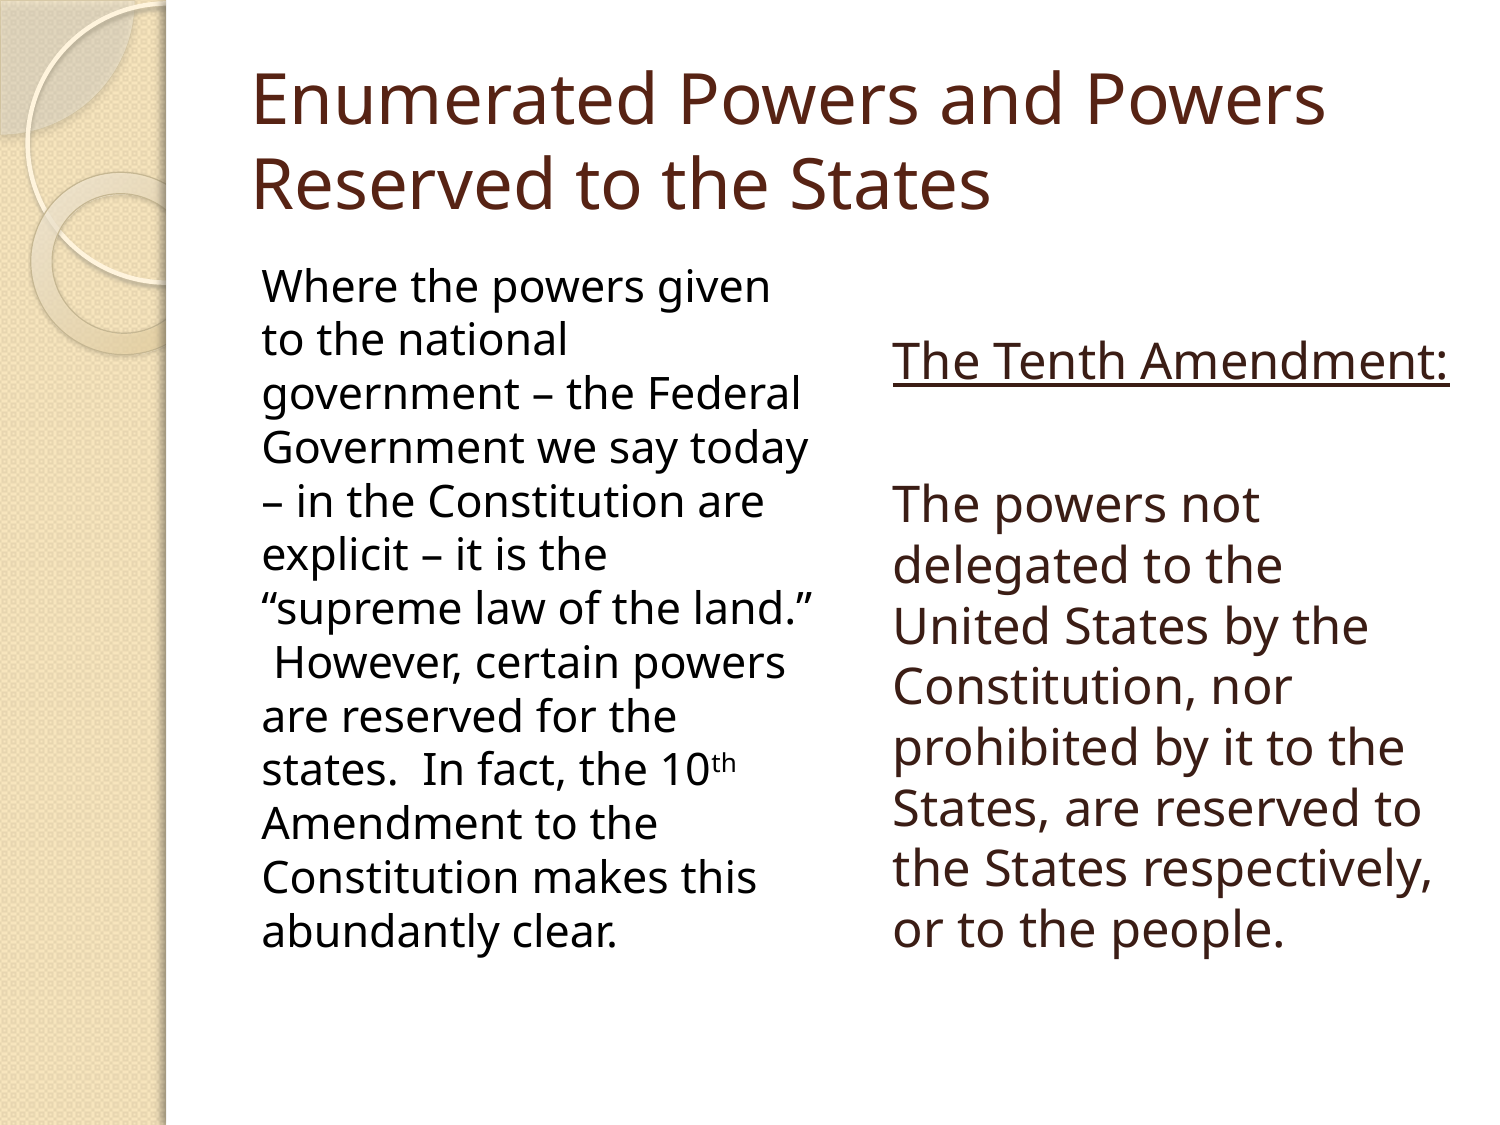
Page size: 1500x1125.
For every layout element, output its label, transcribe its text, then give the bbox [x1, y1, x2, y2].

list Where the powers given to the national government – the Federal Government we say today – in the Constitution are explicit – it is the “supreme law of the land.” However, certain powers are reserved for the states. In fact, the 10th Amendment to the Constitution makes this abundantly clear. [235, 249, 836, 1015]
list The Tenth Amendment: The powers not delegated to the United States by the Constitution, nor prohibited by it to the States, are reserved to the States respectively, or to the people. [865, 249, 1466, 1015]
title Enumerated Powers and Powers Reserved to the States [235, 45, 1466, 233]
